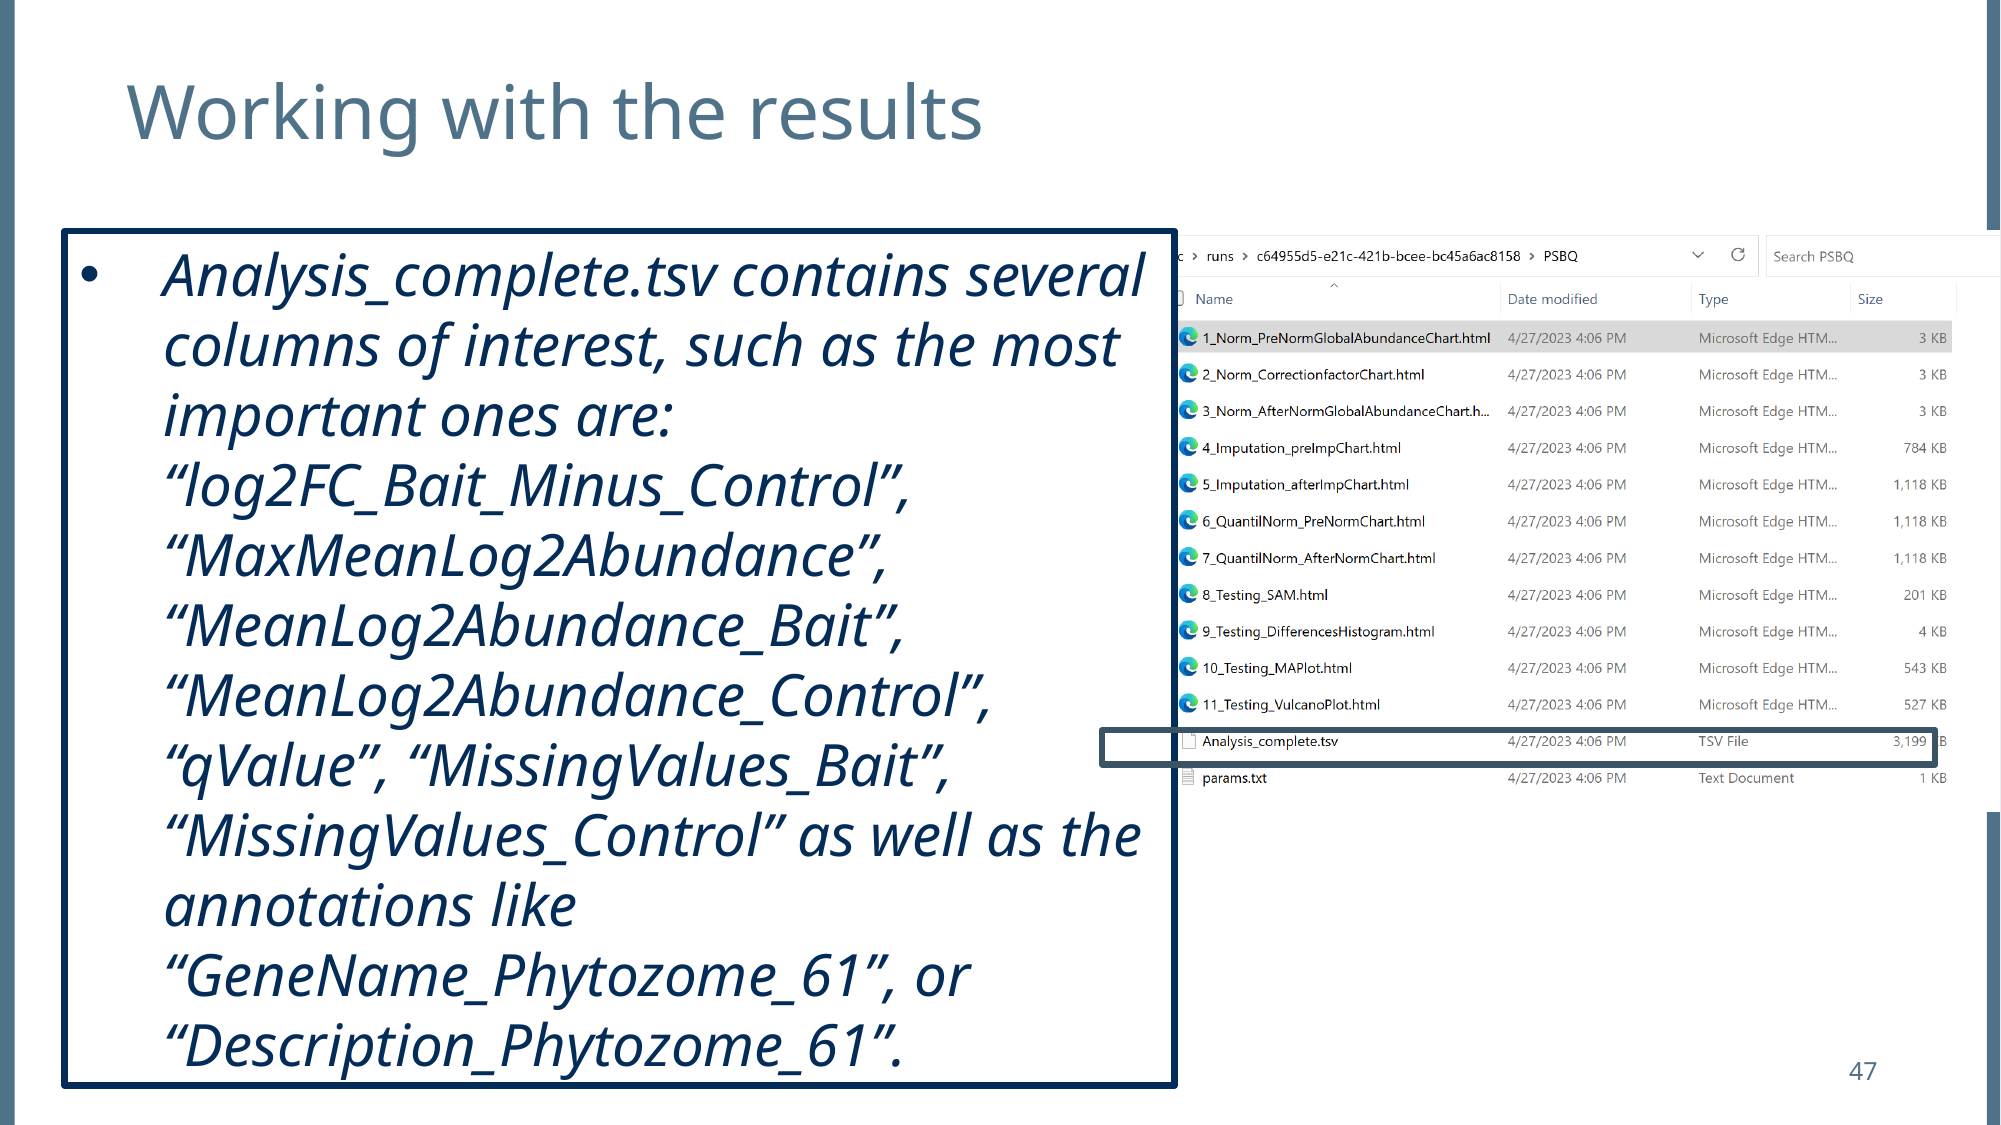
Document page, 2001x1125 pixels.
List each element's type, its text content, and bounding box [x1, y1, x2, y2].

slide_number 47 [1442, 1042, 1893, 1103]
picture [1062, 230, 2000, 813]
title Working with the results [111, 1, 1891, 219]
text_box Analysis_complete.tsv contains several columns of interest, such as the most important ones are: “log2FC_Bait_Minus_Control”, “MaxMeanLog2Abundance”, “MeanLog2Abundance_Bait”, “MeanLog2Abundance_Control”, “qValue”, “MissingValues_Bait”, “MissingValues_Control” as well as the annotations like “GeneName_Phytozome_61”, or “Description_Phytozome_61”. [64, 230, 1175, 1086]
